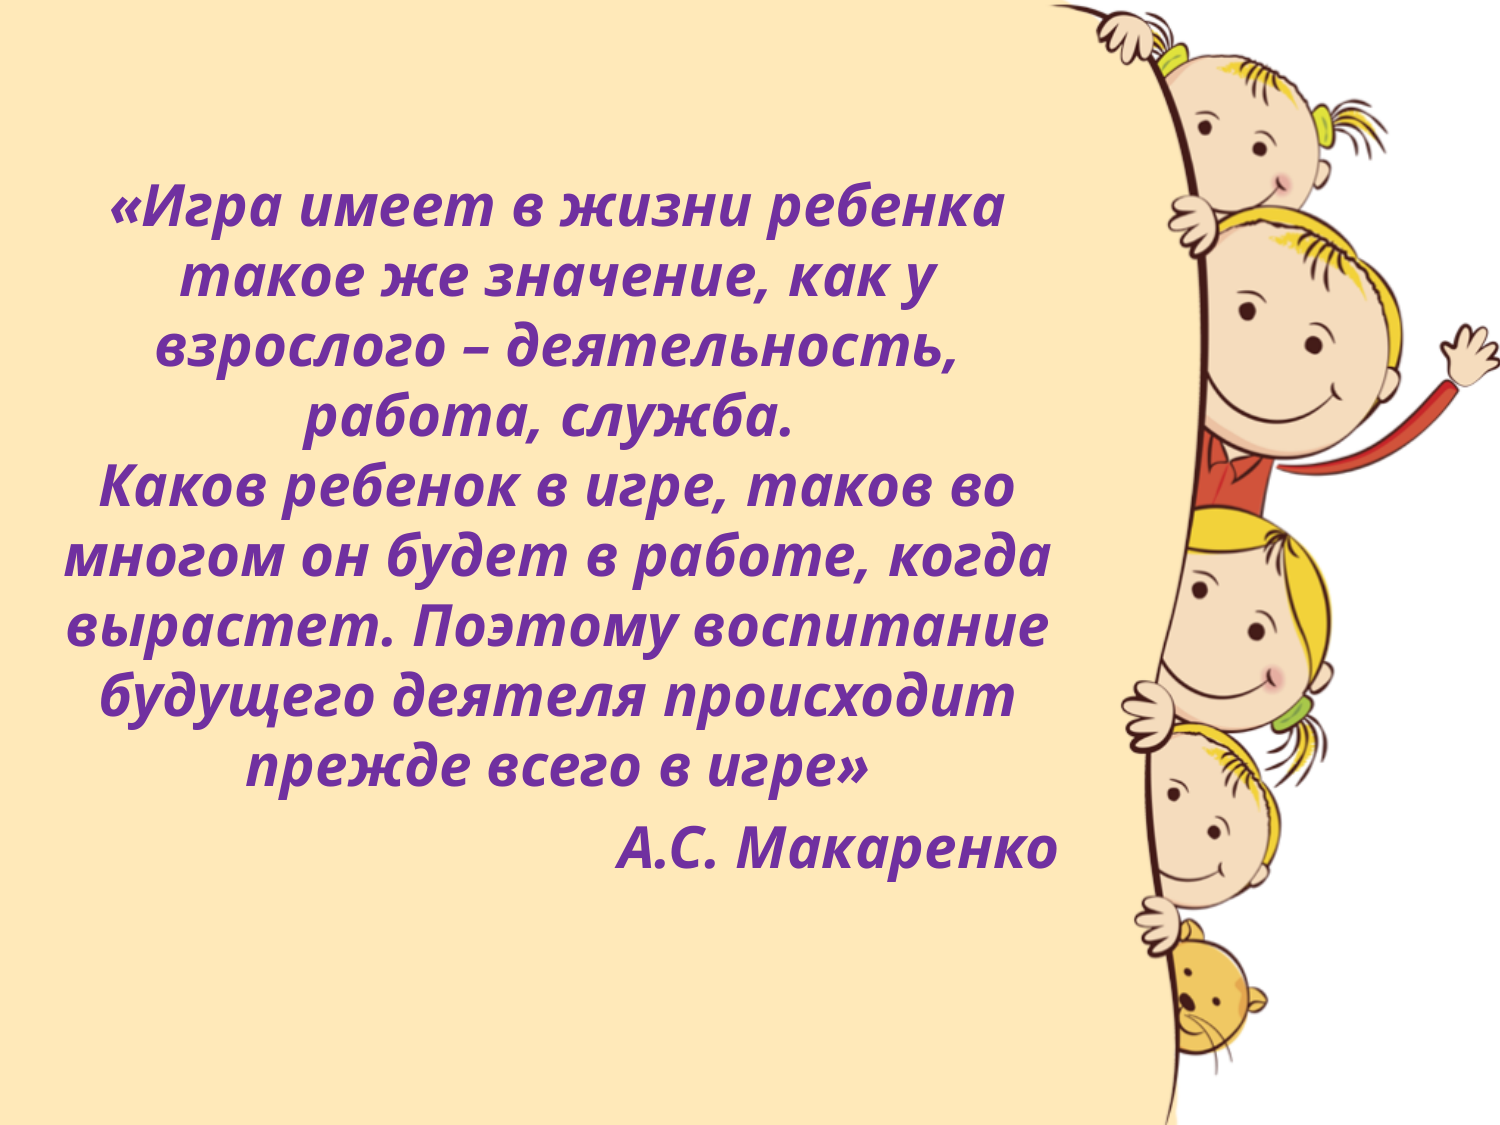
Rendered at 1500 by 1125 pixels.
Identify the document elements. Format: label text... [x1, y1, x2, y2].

list «Игра имеет в жизни ребенка такое же значение, как у взрослого – деятельность, работа, служба. Каков ребенок в игре, таков во многом он будет в работе, когда вырастет. Поэтому воспитание будущего деятеля происходит прежде всего в игре» А.С. Макаренко [41, 101, 1076, 1048]
picture [0, 0, 1500, 1125]
